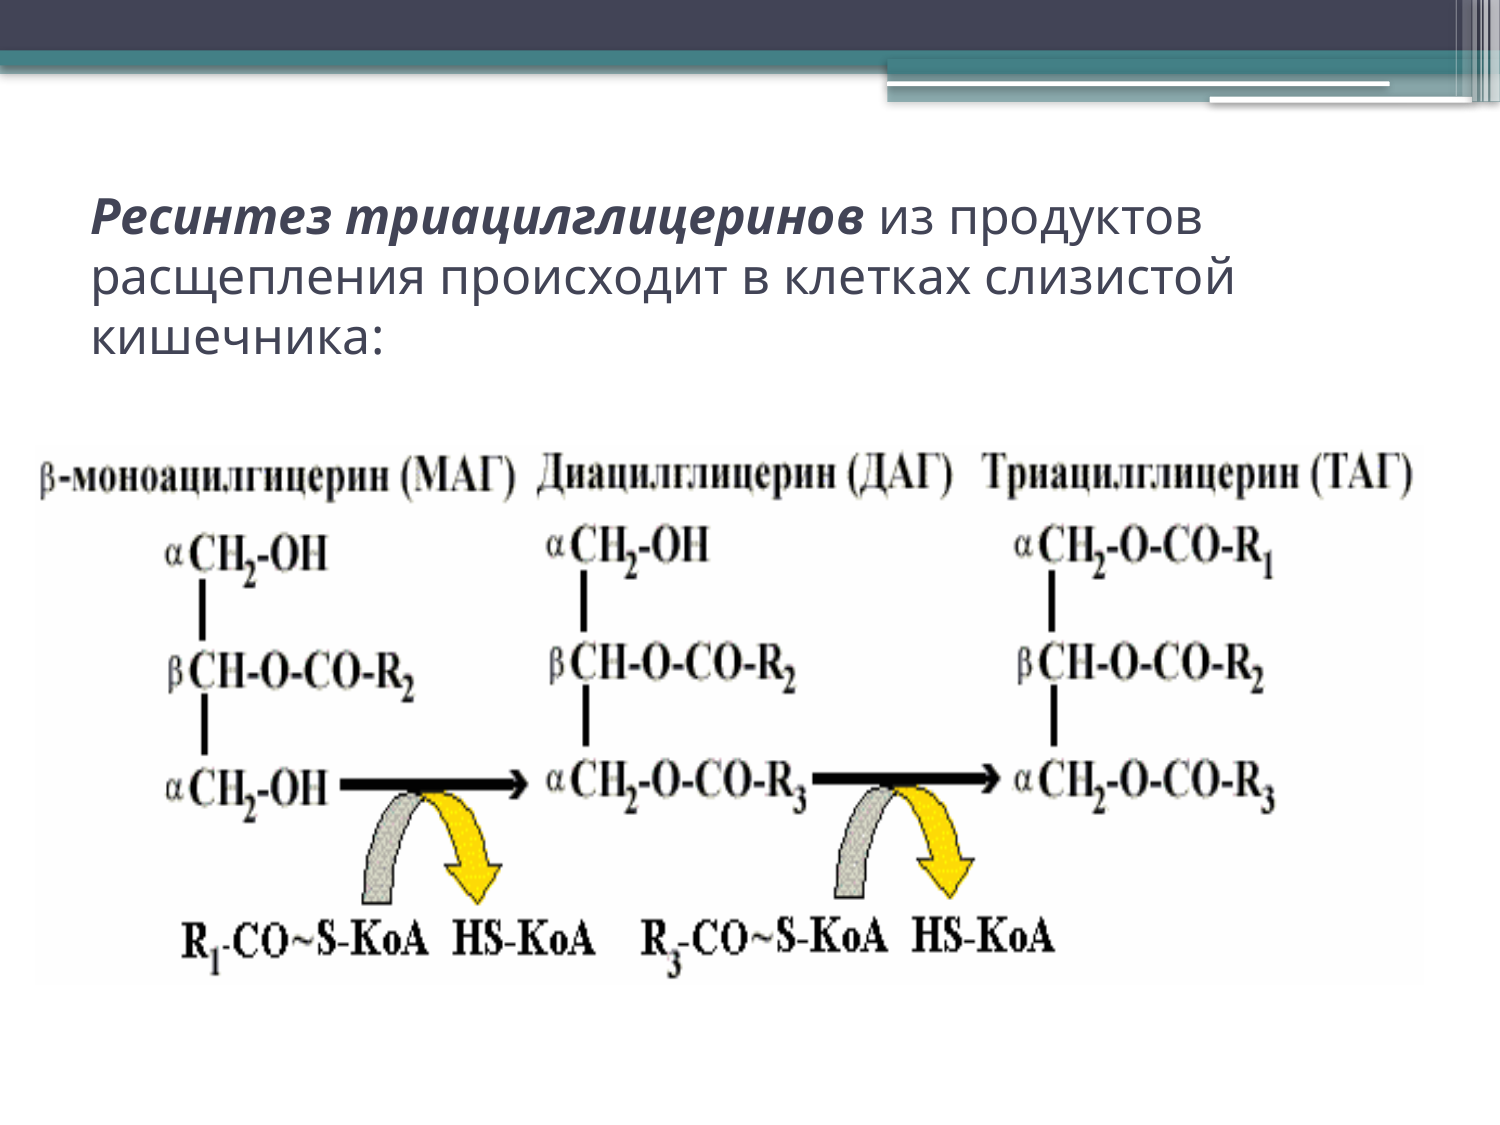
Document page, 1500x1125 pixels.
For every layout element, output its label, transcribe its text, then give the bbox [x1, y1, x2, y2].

title Ресинтез триацилглицеринов из продуктов расщепления происходит в клетках слизистой кишечника: [74, 187, 1426, 363]
picture [34, 445, 1424, 985]
